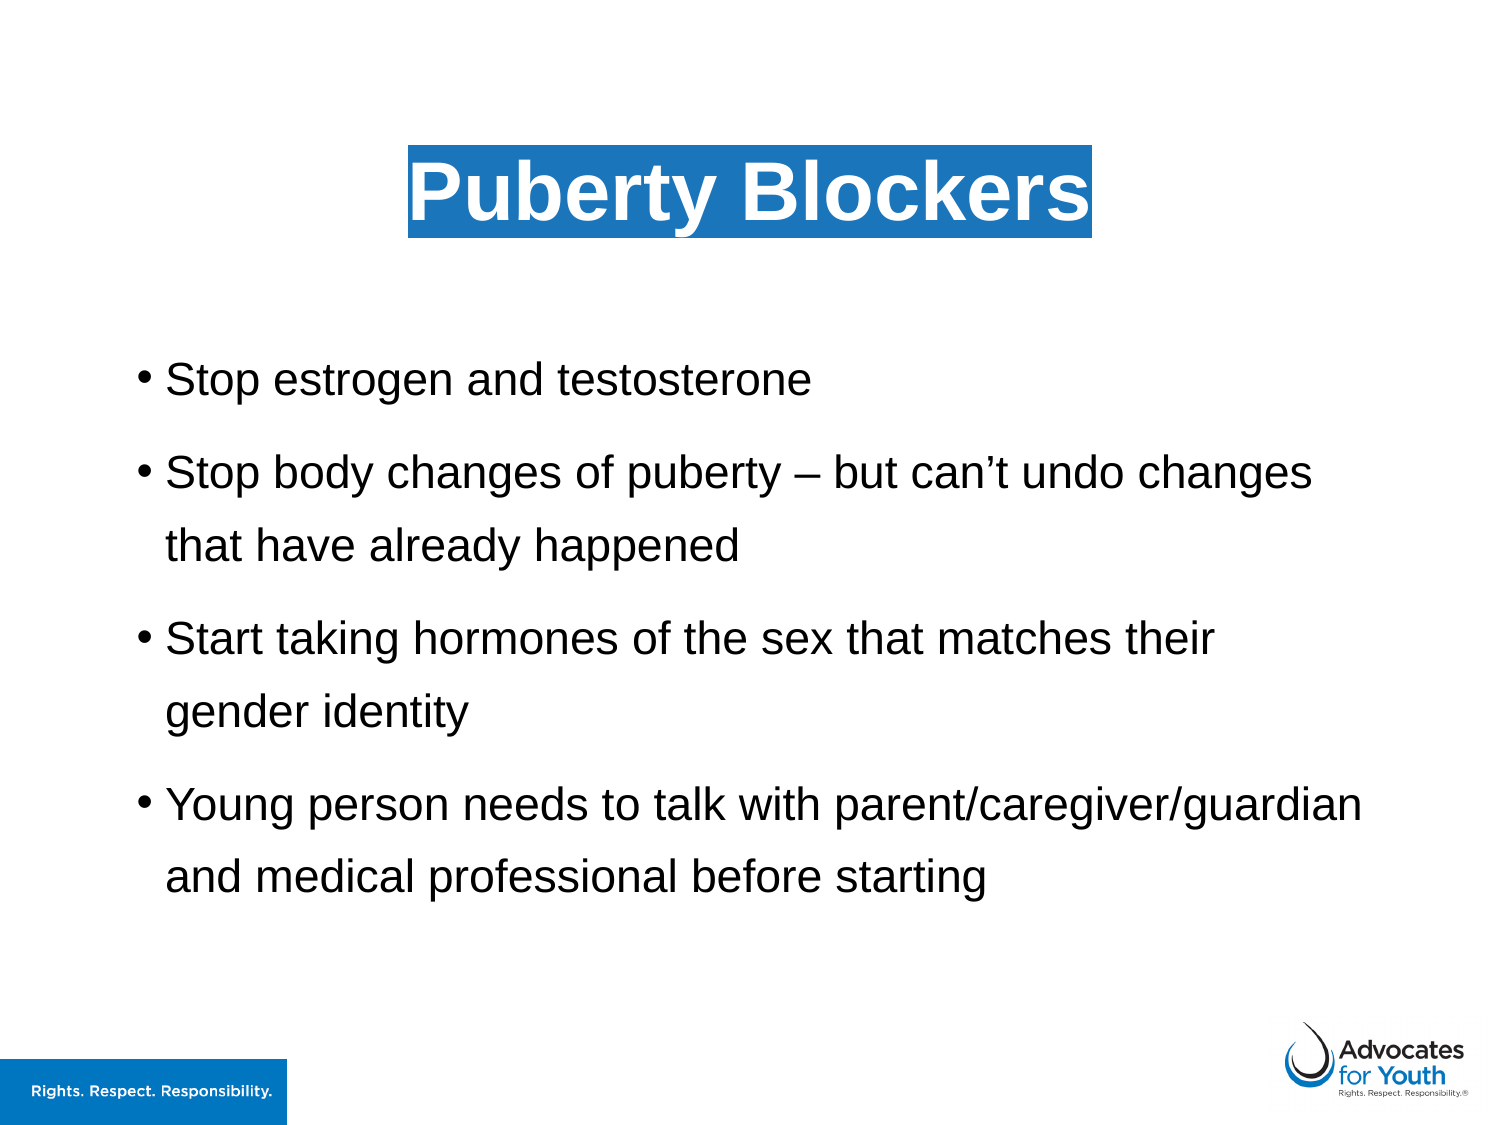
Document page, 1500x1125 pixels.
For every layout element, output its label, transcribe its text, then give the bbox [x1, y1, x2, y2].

list Stop estrogen and testosterone Stop body changes of puberty – but can’t undo changes that have already happened Start taking hormones of the sex that matches their gender identity Young person needs to talk with parent/caregiver/guardian and medical professional before starting [112, 324, 1388, 1000]
picture [0, 1059, 287, 1125]
title Puberty Blockers [112, 99, 1388, 288]
picture [1266, 1010, 1492, 1112]
